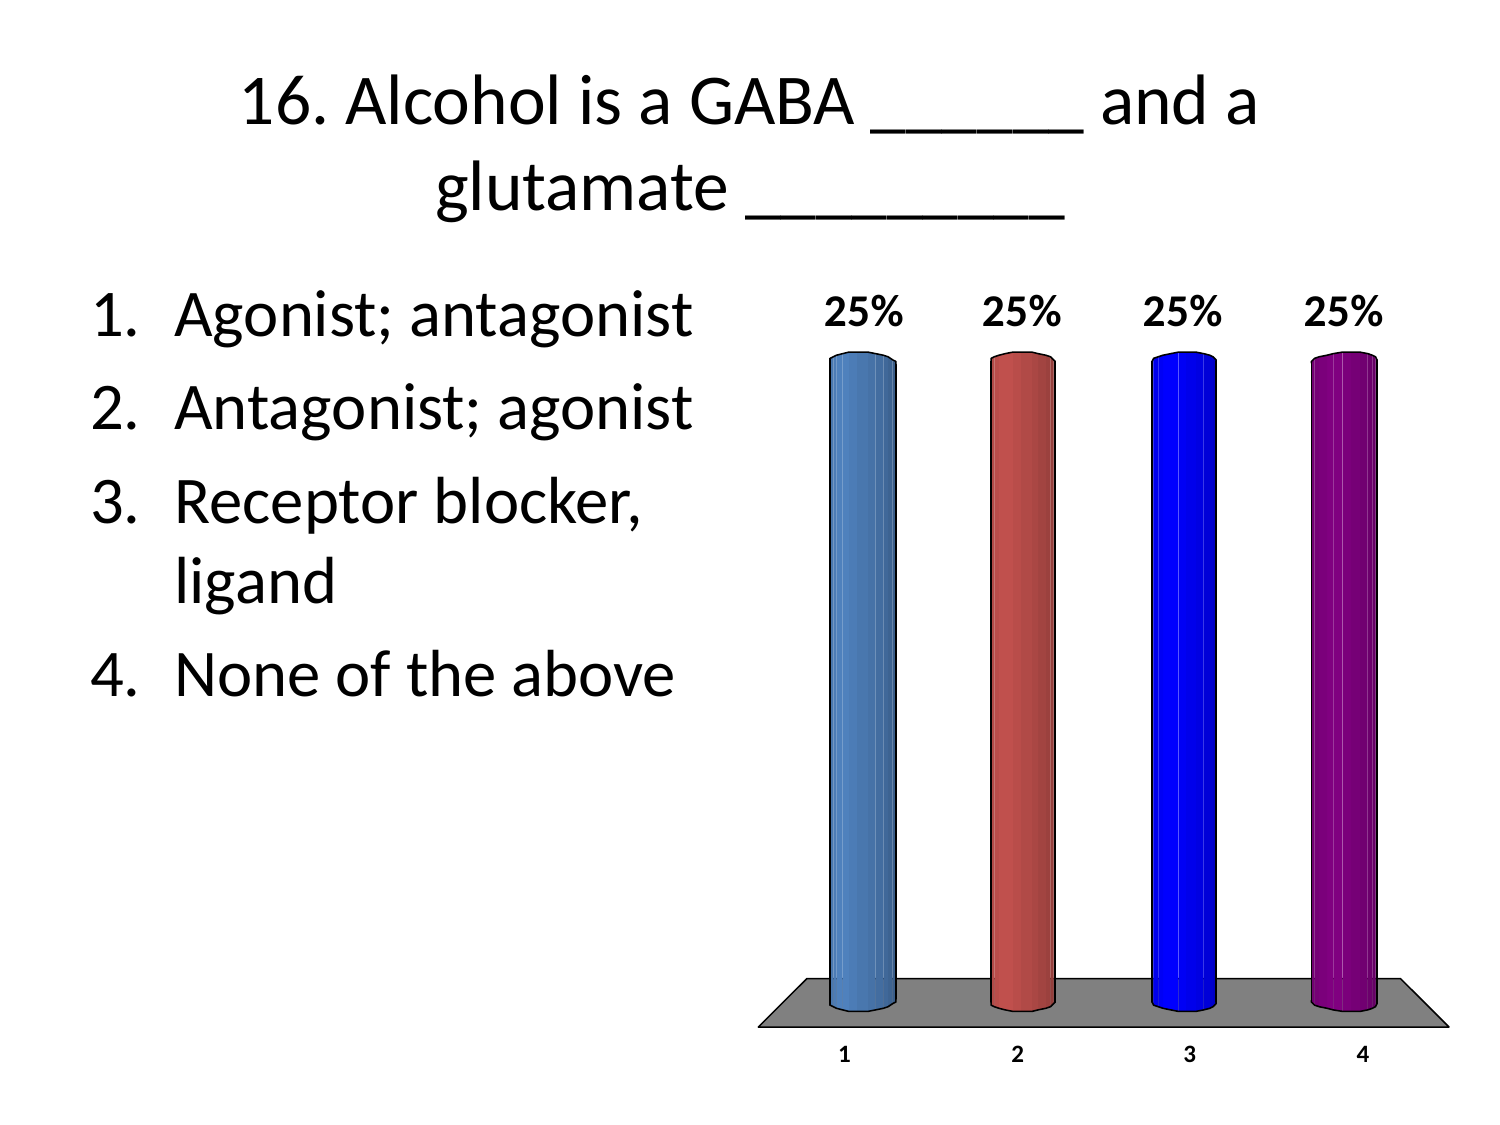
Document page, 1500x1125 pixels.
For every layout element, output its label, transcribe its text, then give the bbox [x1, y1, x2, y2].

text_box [739, 270, 1490, 1115]
list Agonist; antagonist Antagonist; agonist Receptor blocker, ligand None of the above [75, 262, 750, 1005]
title 16. Alcohol is a GABA ______ and a glutamate _________ [75, 45, 1425, 233]
